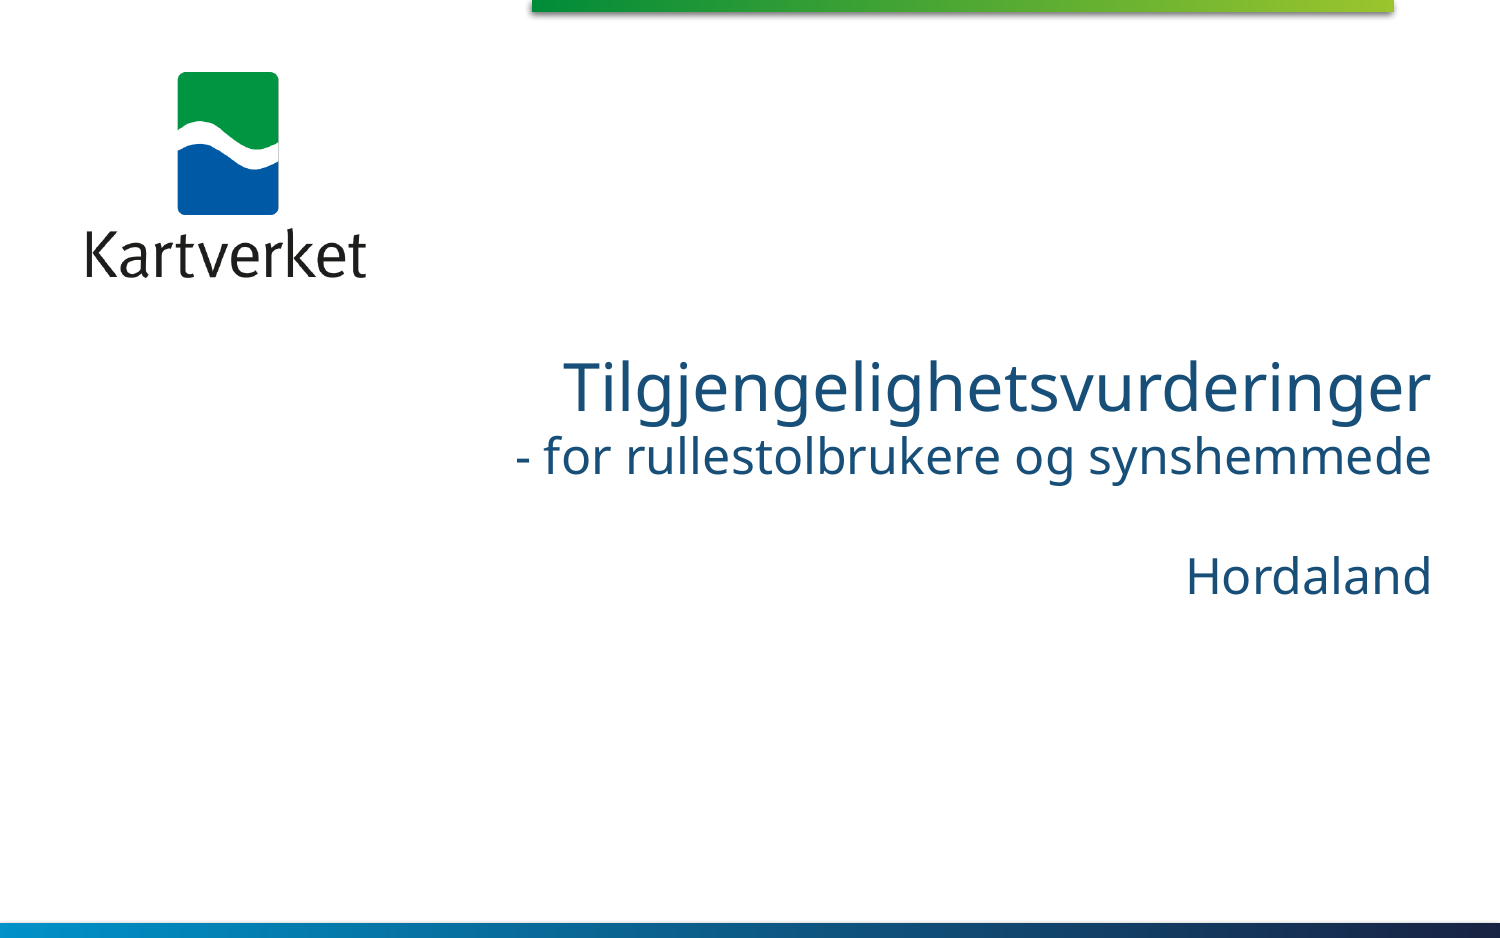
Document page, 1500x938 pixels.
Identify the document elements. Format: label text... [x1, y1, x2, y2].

text_box Tilgjengelighetsvurderinger - for rullestolbrukere og synshemmede Hordaland [66, 337, 1449, 613]
